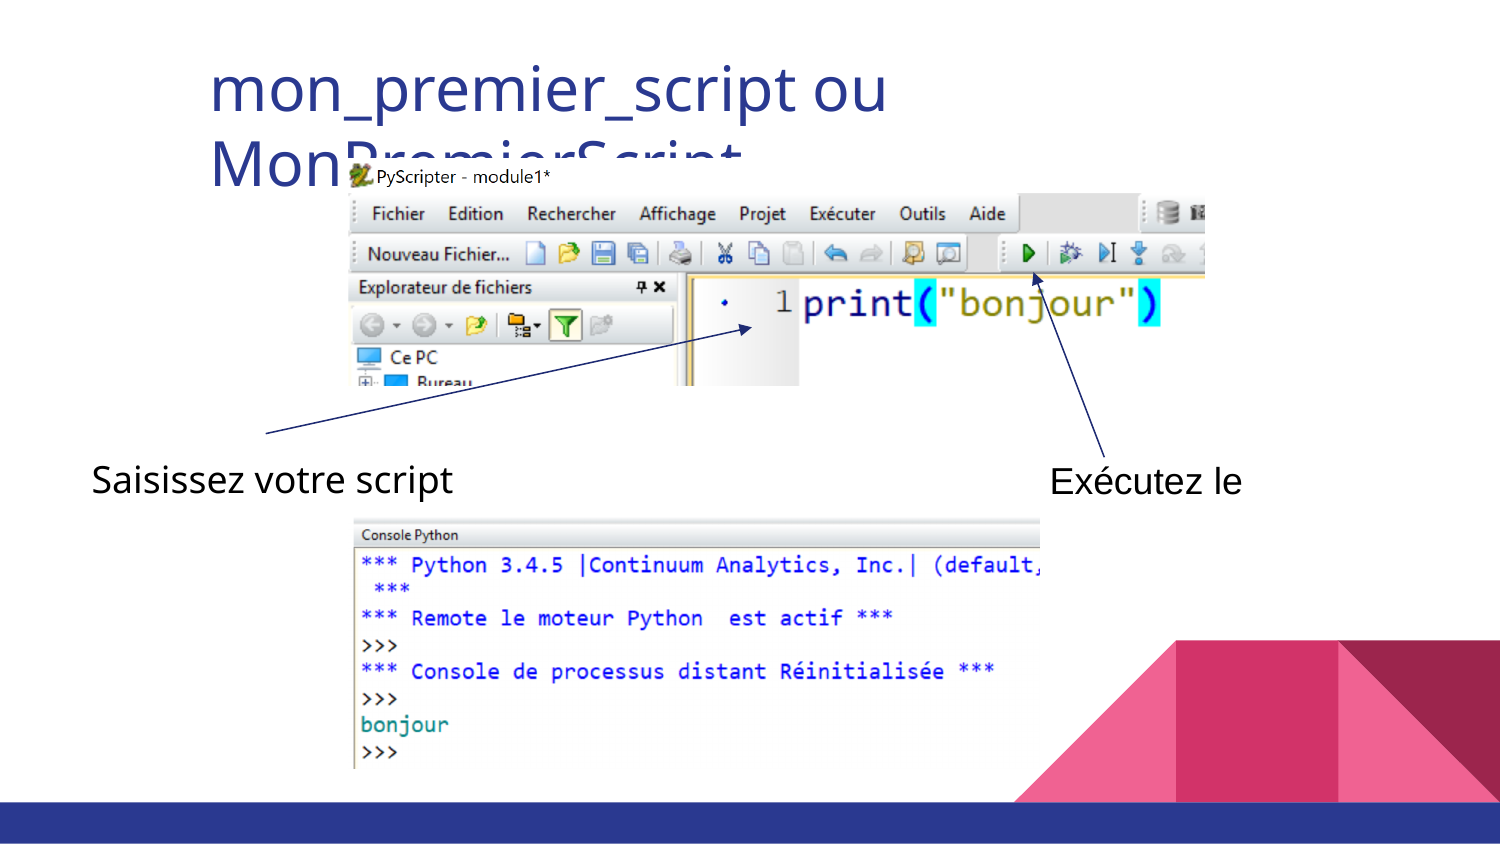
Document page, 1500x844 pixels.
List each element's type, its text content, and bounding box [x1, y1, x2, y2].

list Saisissez votre script [76, 434, 517, 511]
title mon_premier_script ou MonPremierScript [194, 33, 1400, 134]
picture [348, 517, 1040, 770]
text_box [265, 327, 753, 434]
picture [348, 158, 1205, 386]
text_box Exécutez le [1034, 449, 1259, 510]
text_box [1033, 271, 1105, 458]
